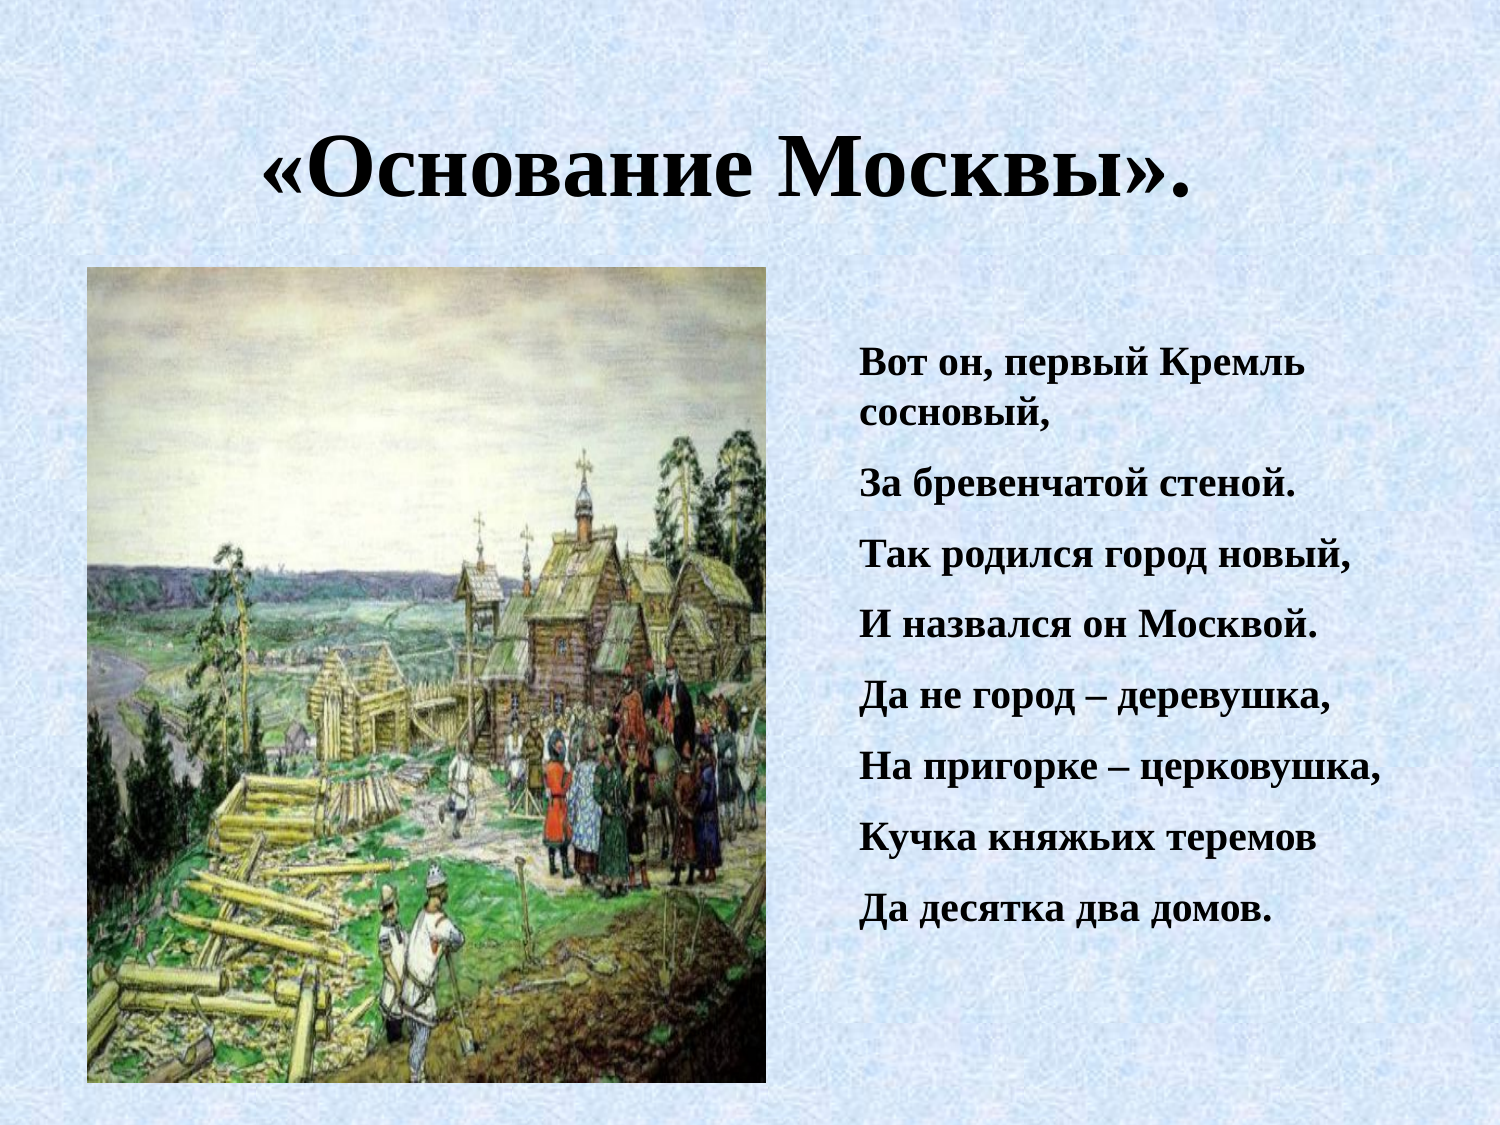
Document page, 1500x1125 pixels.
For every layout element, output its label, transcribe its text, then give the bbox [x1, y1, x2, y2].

picture [0, 0, 1500, 1125]
text_box «Основание Москвы». [88, 89, 1365, 223]
text_box Вот он, первый Кремль сосновый, За бревенчатой стеной. Так родился город новый, И назвался он Москвой. Да не город – деревушка, На пригорке – церковушка, Кучка княжьих теремов Да десятка два домов. [844, 326, 1412, 938]
